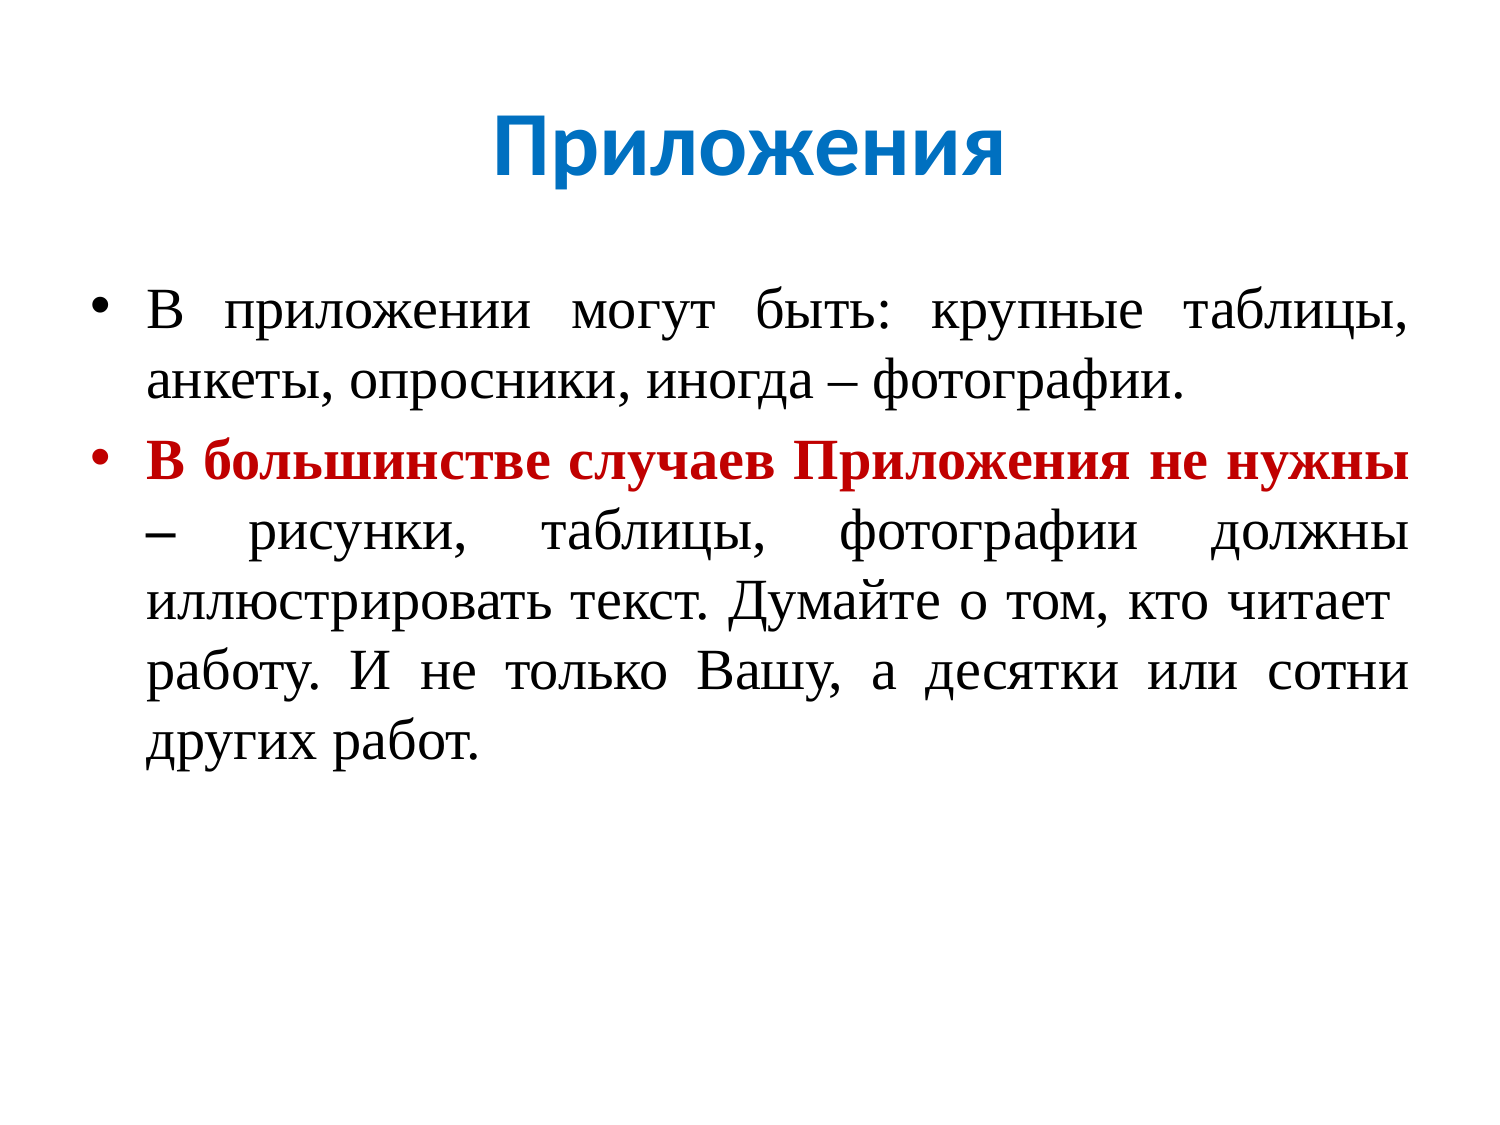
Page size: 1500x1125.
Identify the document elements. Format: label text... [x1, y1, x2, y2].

list В приложении могут быть: крупные таблицы, анкеты, опросники, иногда – фотографии. В большинстве случаев Приложения не нужны – рисунки, таблицы, фотографии должны иллюстрировать текст. Думайте о том, кто читает работу. И не только Вашу, а десятки или сотни других работ. [75, 262, 1425, 1005]
title Приложения [75, 45, 1425, 233]
